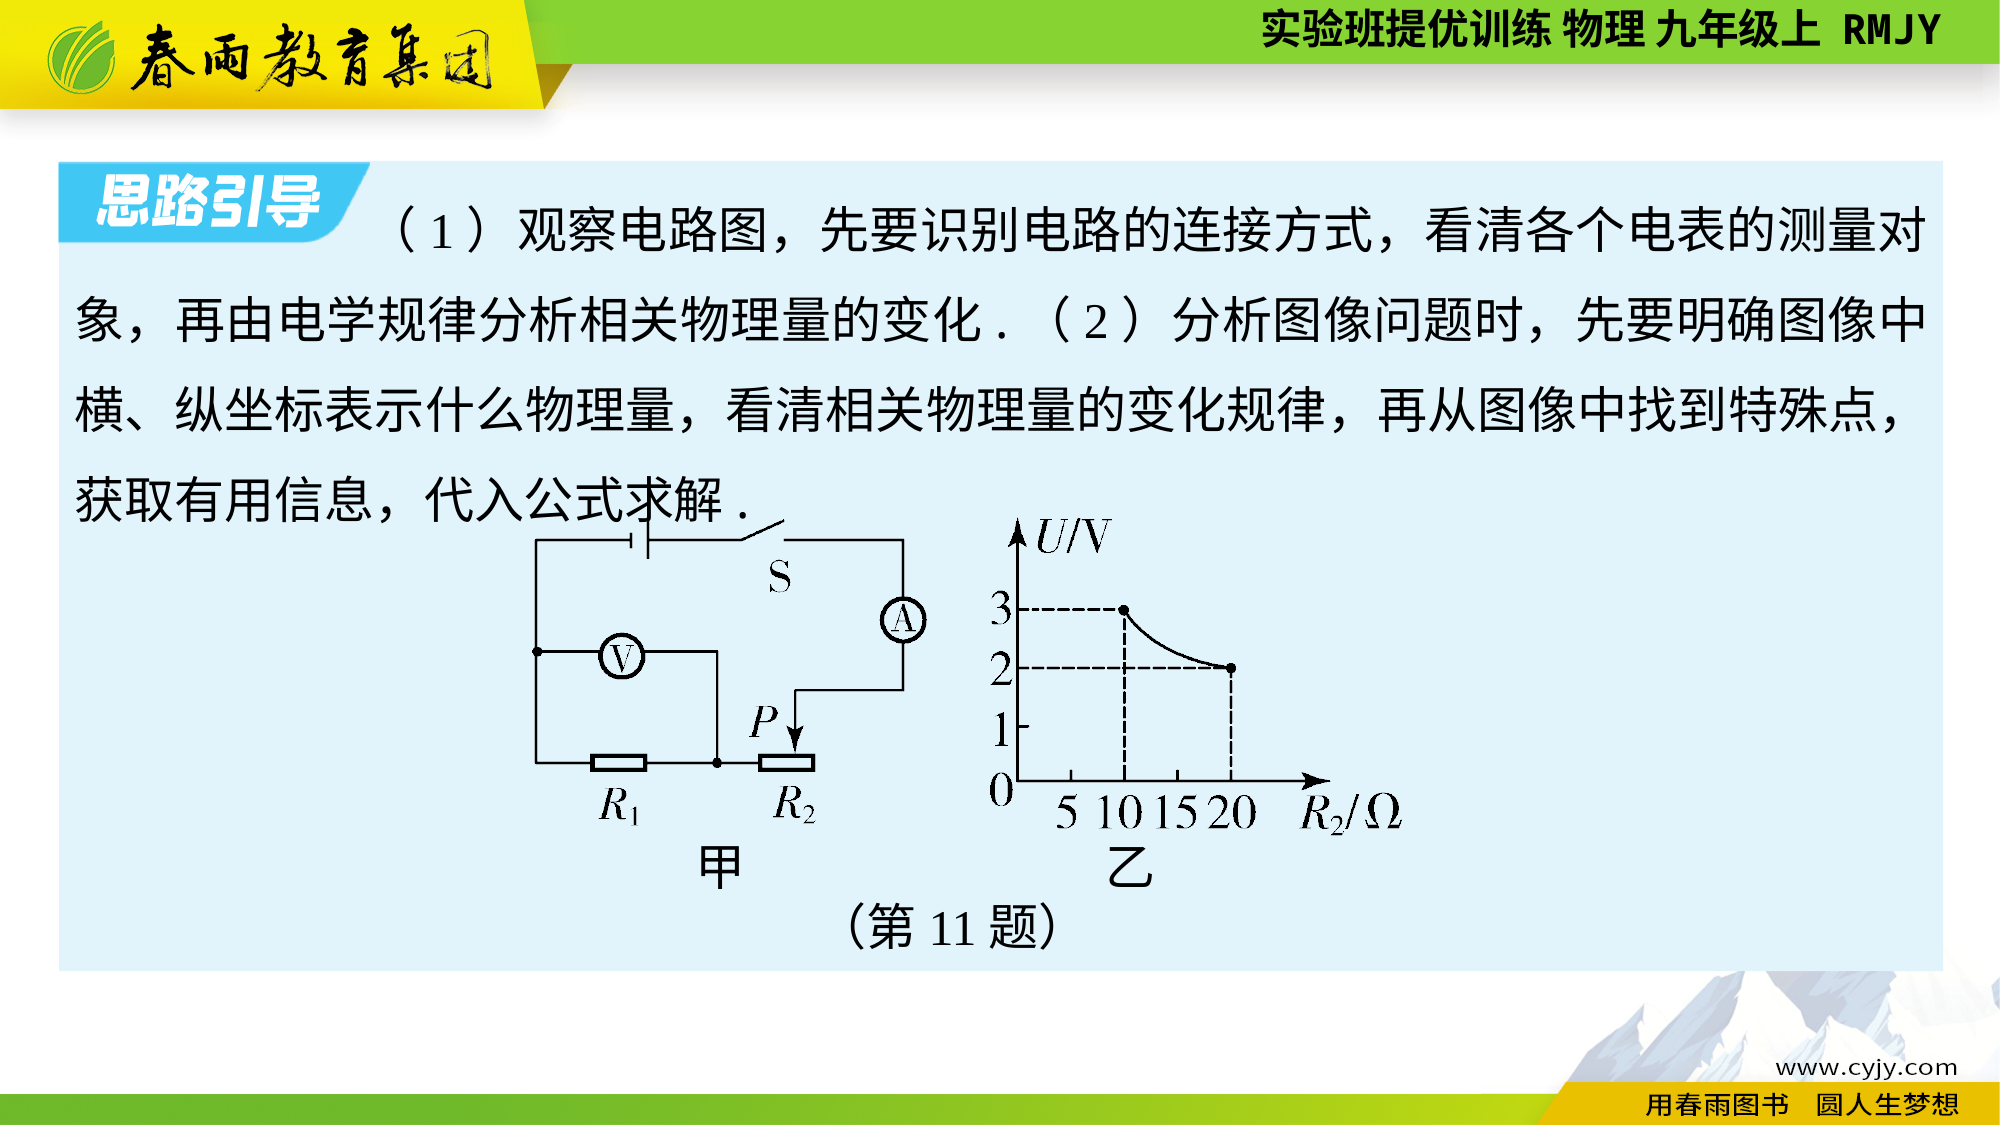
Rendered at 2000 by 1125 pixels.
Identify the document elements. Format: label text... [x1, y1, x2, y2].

picture [0, 0, 2000, 1125]
text_box 甲 乙 （第11题） [680, 827, 1225, 963]
list （1）观察电路图，先要识别电路的连接方式，看清各个电表的测量对象，再由电学规律分析相关物理量的变化.（2）分析图像问题时，先要明确图像中横、纵坐标表示什么物理量，看清相关物理量的变化规律，再从图像中找到特殊点，获取有用信息，代入公式求解. [59, 160, 1944, 972]
